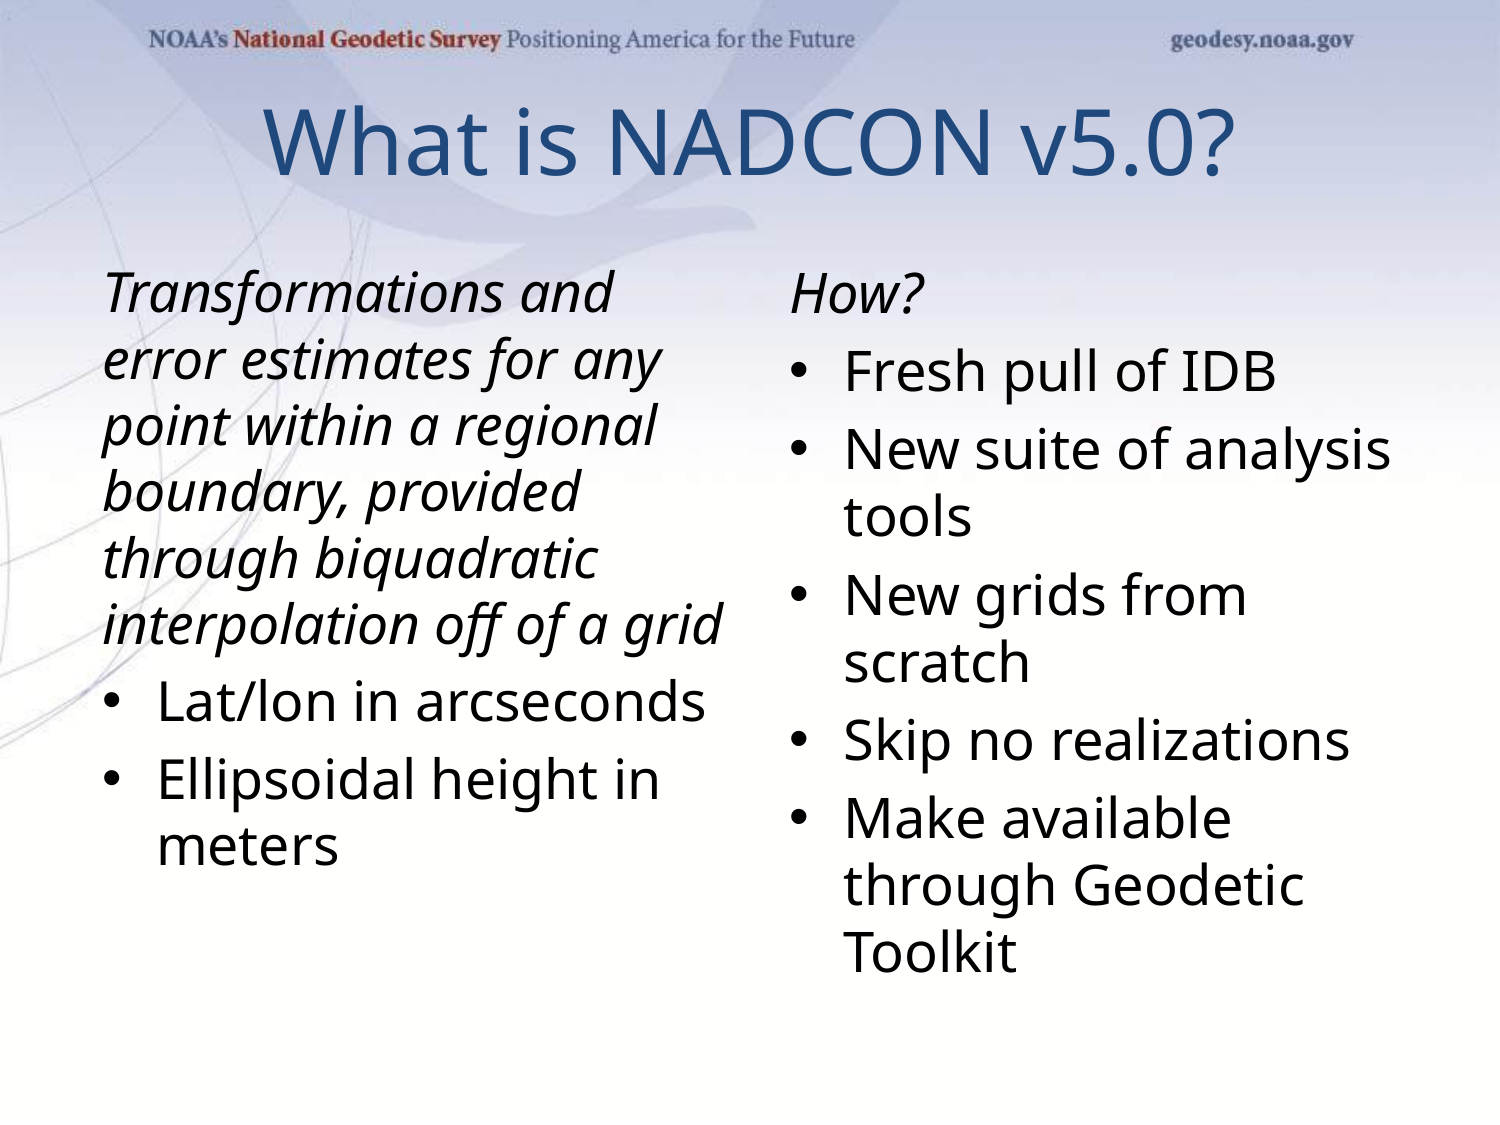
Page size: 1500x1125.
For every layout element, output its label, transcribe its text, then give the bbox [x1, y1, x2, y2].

list Transformations and error estimates for any point within a regional boundary, provided through biquadratic interpolation off of a grid Lat/lon in arcseconds Ellipsoidal height in meters [87, 249, 750, 993]
list How? Fresh pull of IDB New suite of analysis tools New grids from scratch Skip no realizations Make available through Geodetic Toolkit [774, 249, 1438, 993]
title What is NADCON v5.0? [75, 45, 1425, 233]
picture [0, 0, 1500, 1122]
